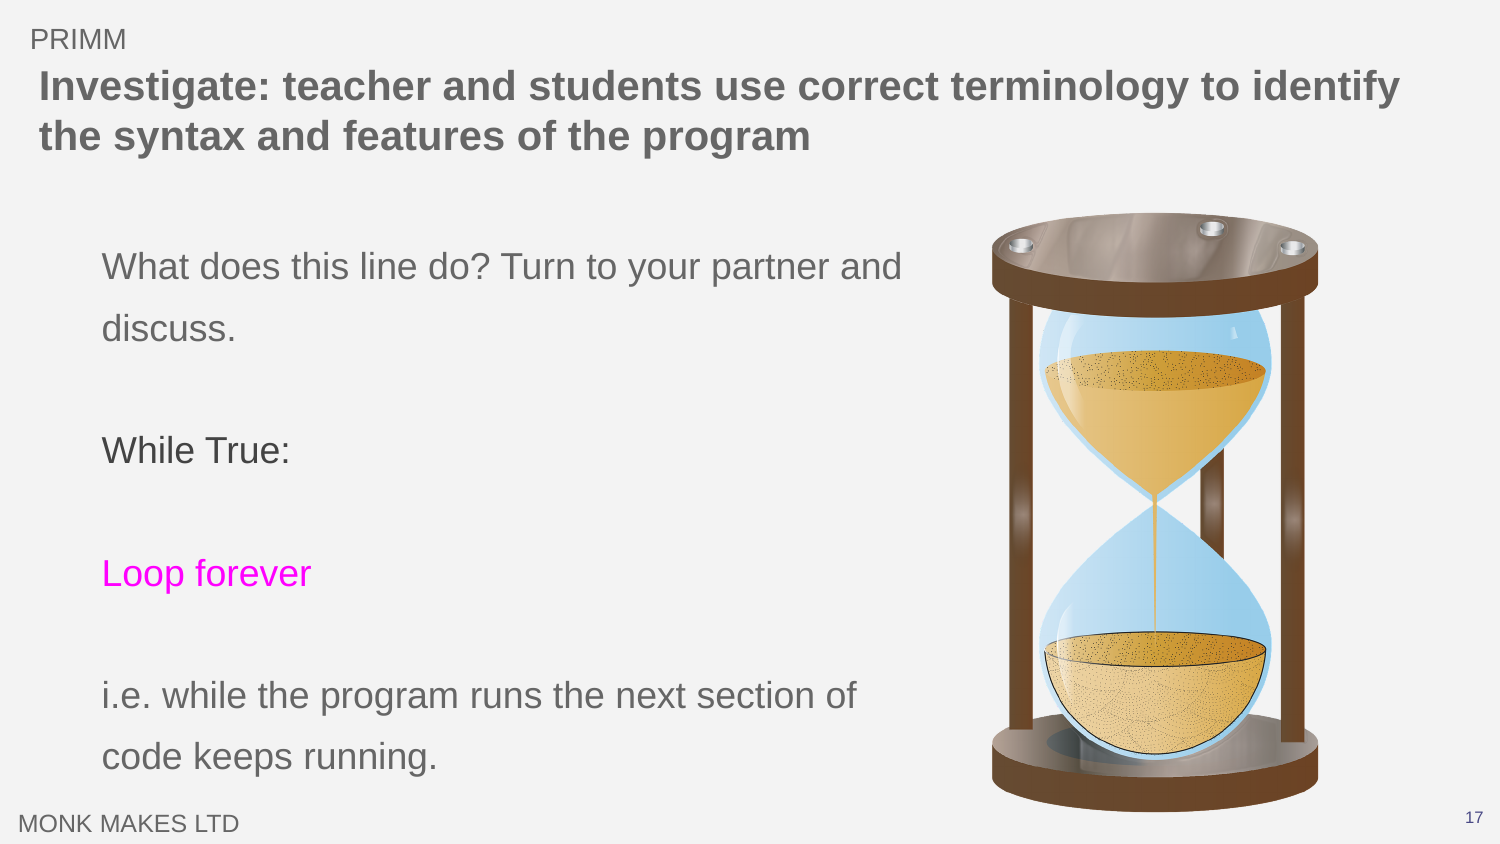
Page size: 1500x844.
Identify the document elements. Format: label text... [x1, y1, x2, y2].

subtitle PRIMM [14, 0, 1500, 52]
picture [950, 191, 1360, 819]
title Investigate: teacher and students use correct terminology to identify the syntax and features of the program [24, 52, 1422, 167]
text_box What does this line do? Turn to your partner and discuss. While True: Loop forever i.e. while the program runs the next section of code keeps running. [86, 211, 926, 696]
slide_number ‹#› [1448, 792, 1500, 844]
